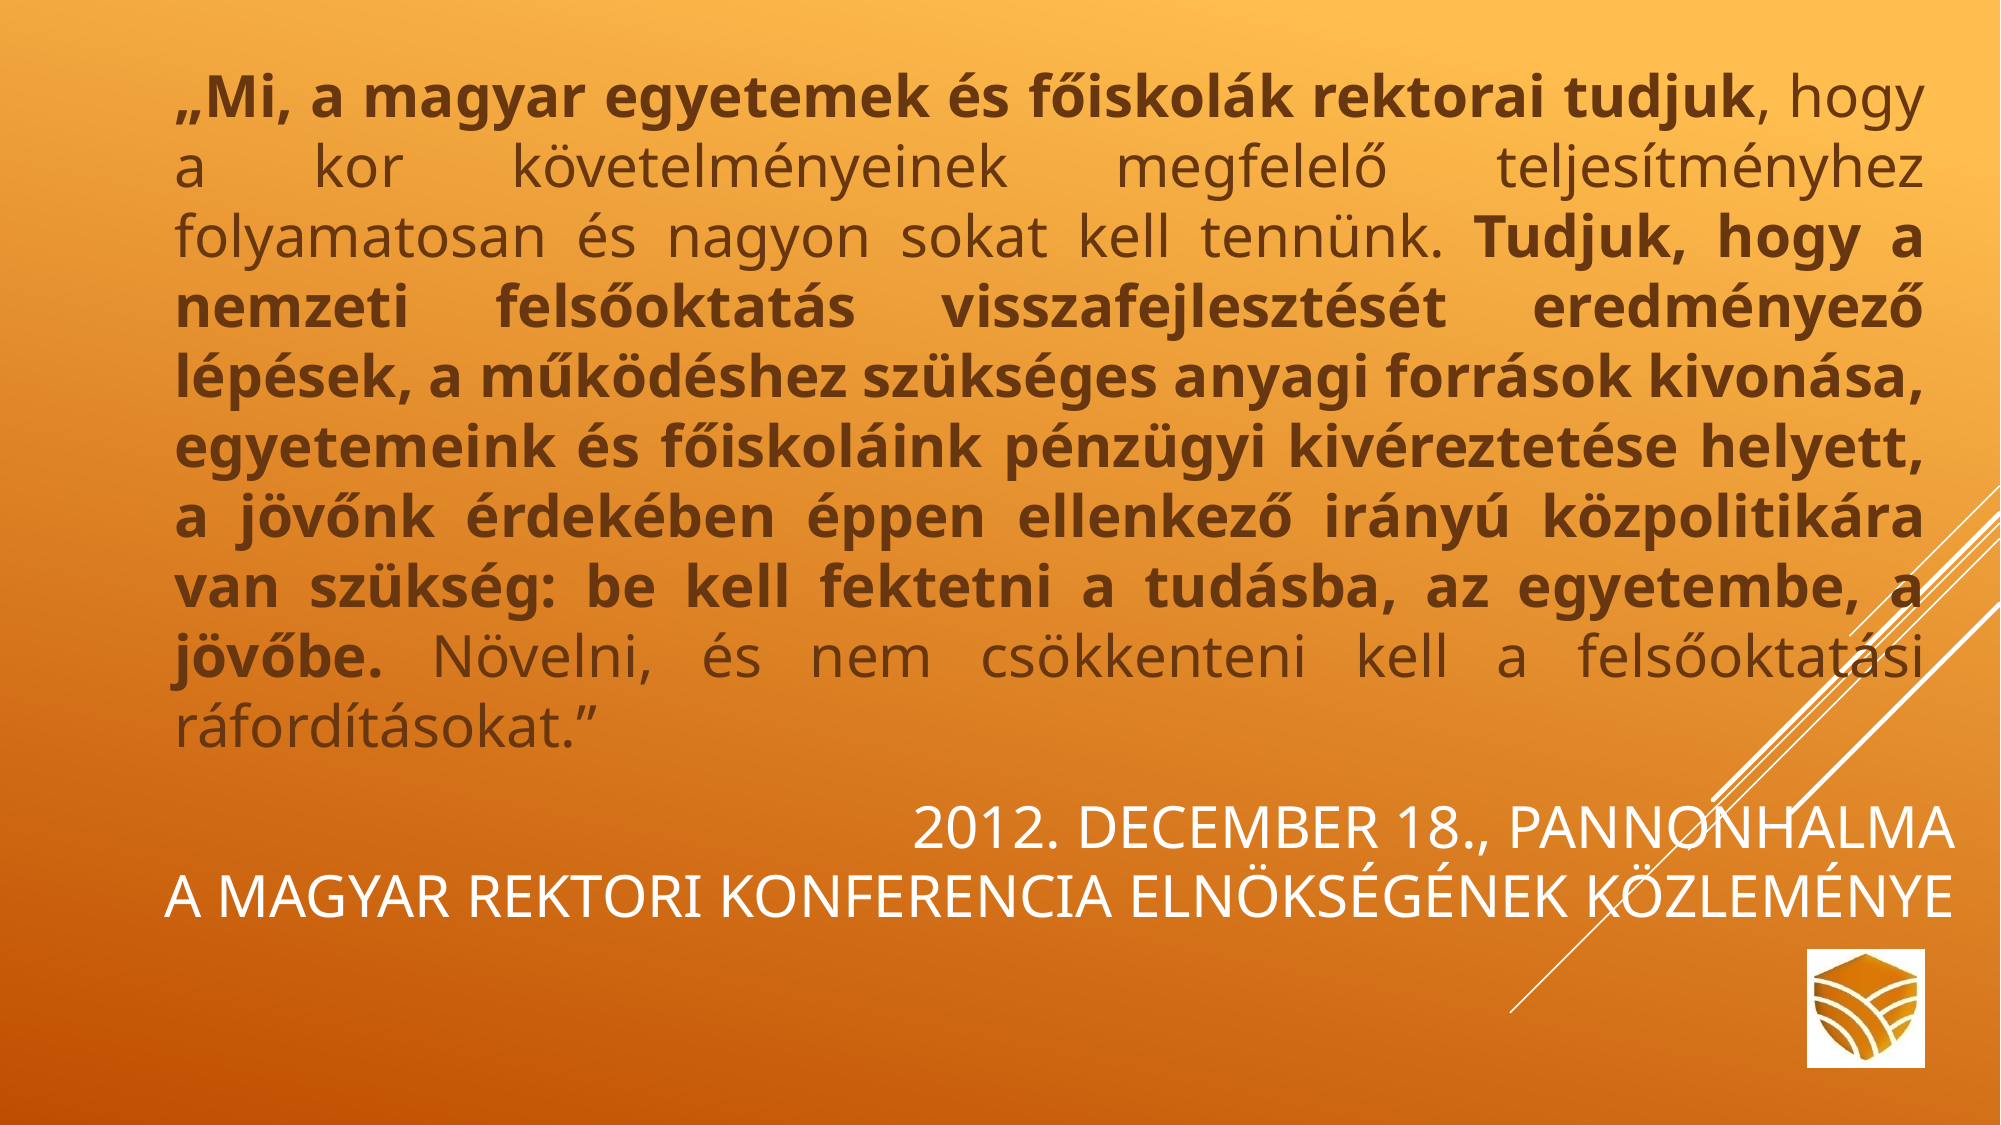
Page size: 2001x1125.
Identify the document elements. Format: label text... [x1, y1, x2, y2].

title 2012. december 18., Pannonhalma a magyar rektori konferencia elnökségének közleménye [112, 736, 1972, 984]
list „Mi, a magyar egyetemek és főiskolák rektorai tudjuk, hogy a kor követelményeinek megfelelő teljesítményhez folyamatosan és nagyon sokat kell tennünk. Tudjuk, hogy a nemzeti felsőoktatás visszafejlesztését eredményező lépések, a működéshez szükséges anyagi források kivonása, egyetemeink és főiskoláink pénzügyi kivéreztetése helyett, a jövőnk érdekében éppen ellenkező irányú közpolitikára van szükség: be kell fektetni a tudásba, az egyetembe, a jövőbe. Növelni, és nem csökkenteni kell a felsőoktatási ráfordításokat.” [112, 112, 1941, 706]
picture [1807, 949, 1925, 1068]
